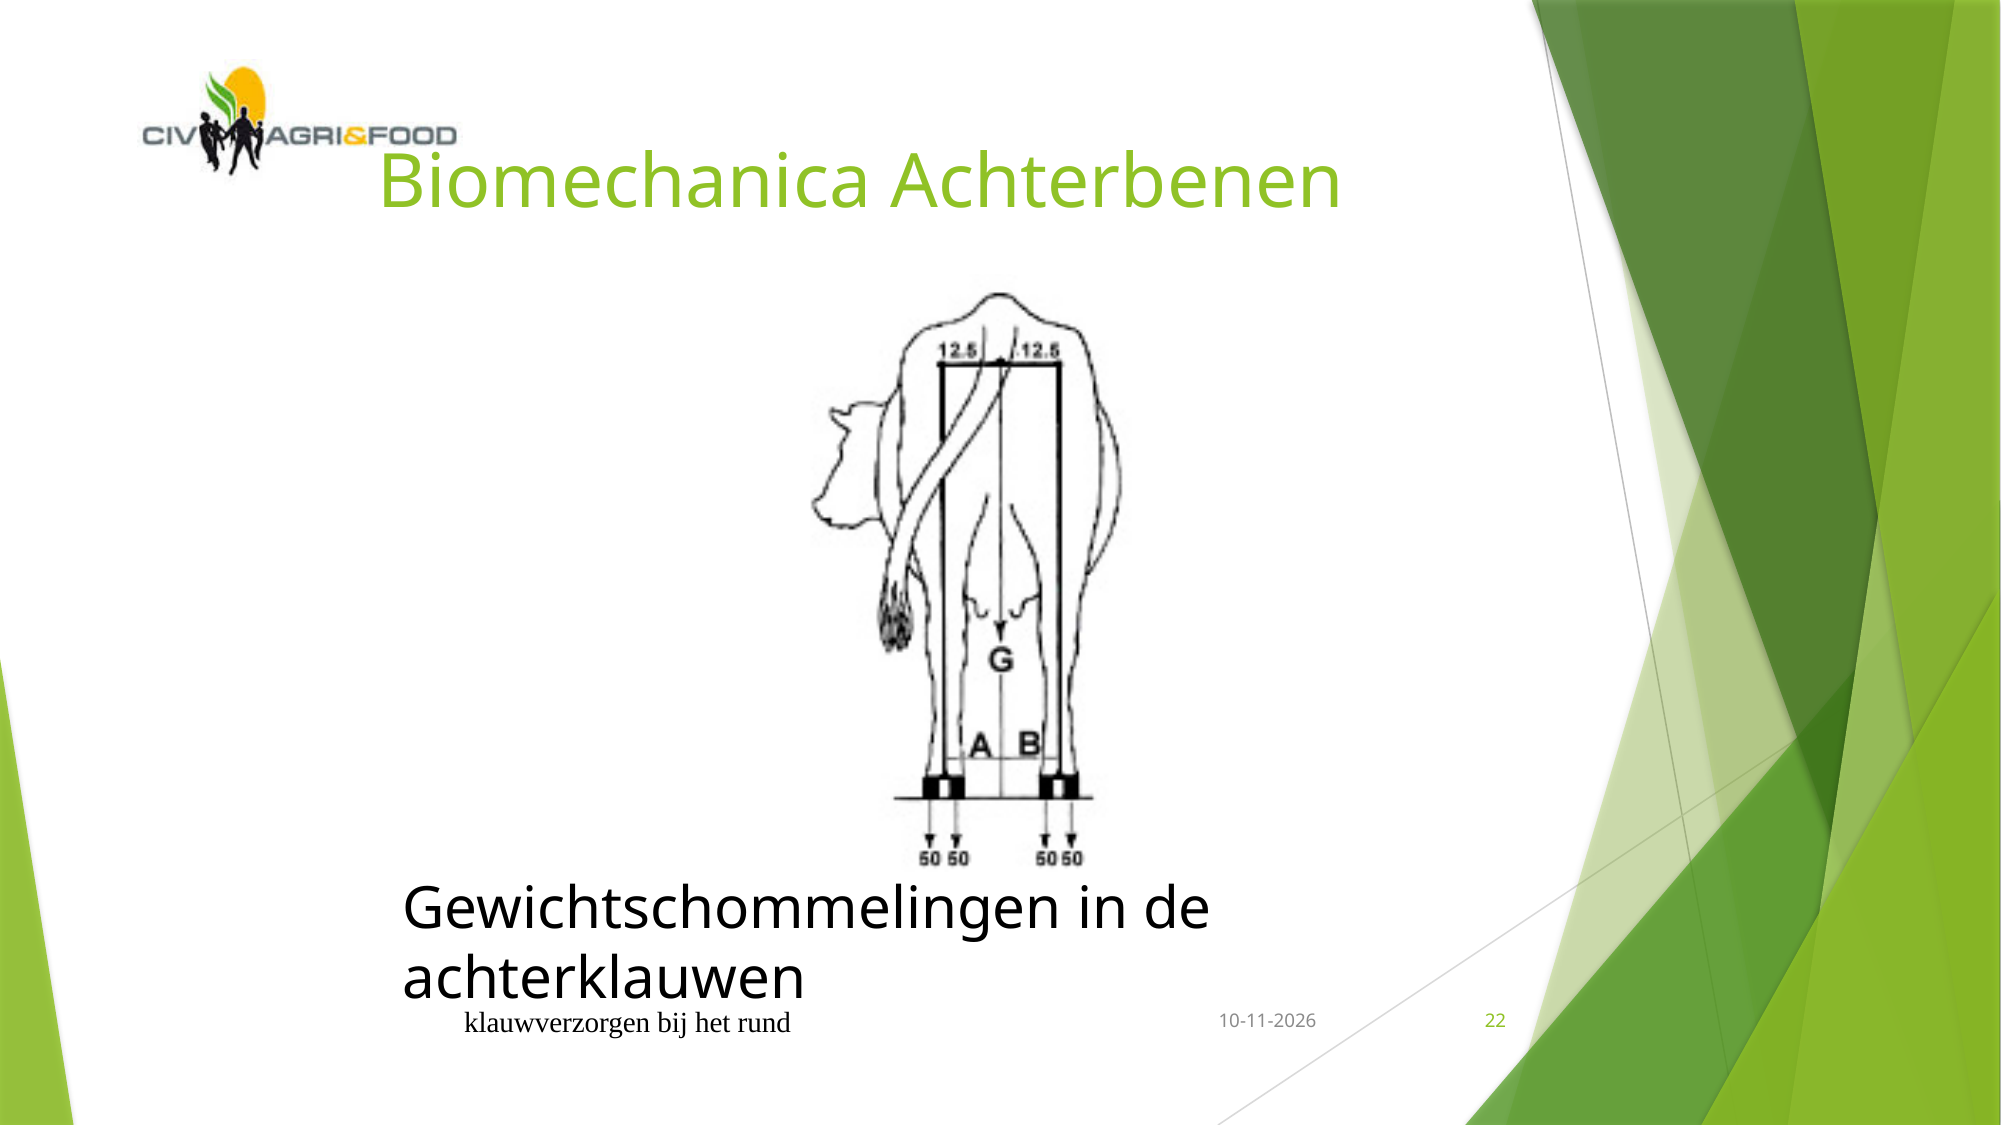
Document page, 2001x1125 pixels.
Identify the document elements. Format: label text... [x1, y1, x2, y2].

text_box Gewichtschommelingen in de achterklauwen [387, 862, 1600, 1018]
title Biomechanica Achterbenen [362, 125, 1638, 313]
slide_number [1181, 1018, 1332, 1051]
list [561, 274, 1427, 873]
footer klauwverzorgen bij het rund [111, 991, 1145, 1051]
slide_number 22 [1409, 1018, 1522, 1051]
picture [137, 59, 463, 187]
